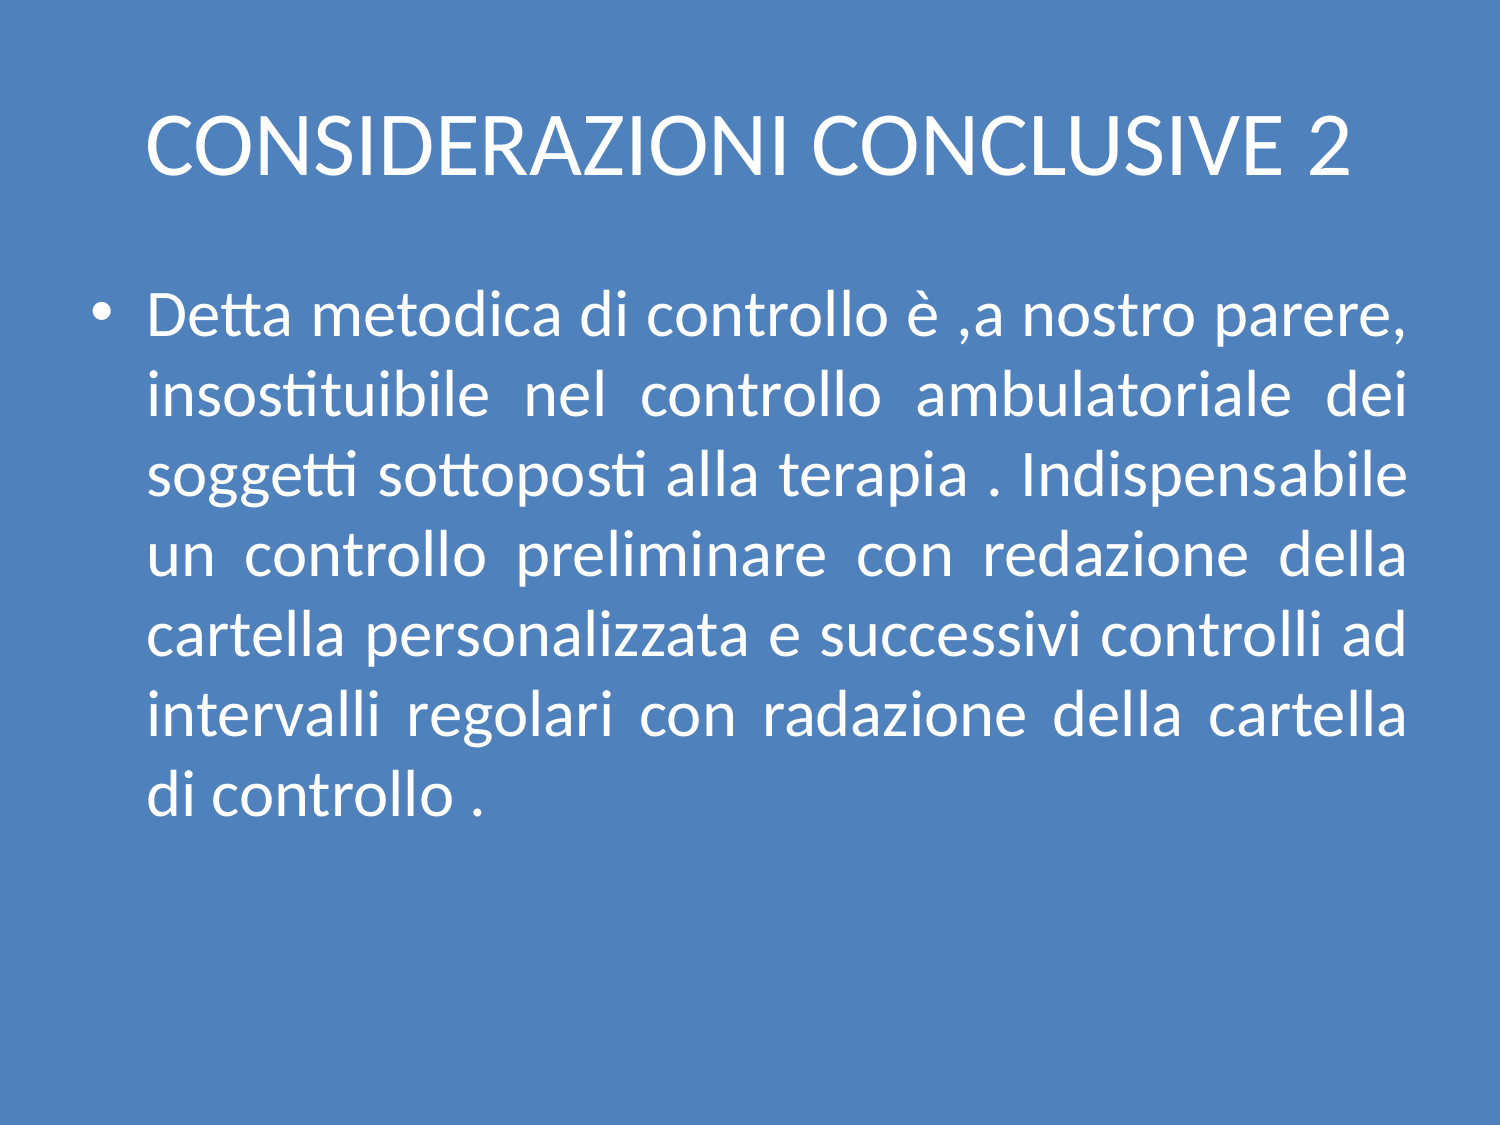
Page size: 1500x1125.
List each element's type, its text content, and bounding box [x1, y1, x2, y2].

list Detta metodica di controllo è ,a nostro parere, insostituibile nel controllo ambulatoriale dei soggetti sottoposti alla terapia . Indispensabile un controllo preliminare con redazione della cartella personalizzata e successivi controlli ad intervalli regolari con radazione della cartella di controllo . [75, 262, 1425, 1005]
title CONSIDERAZIONI CONCLUSIVE 2 [75, 45, 1425, 233]
